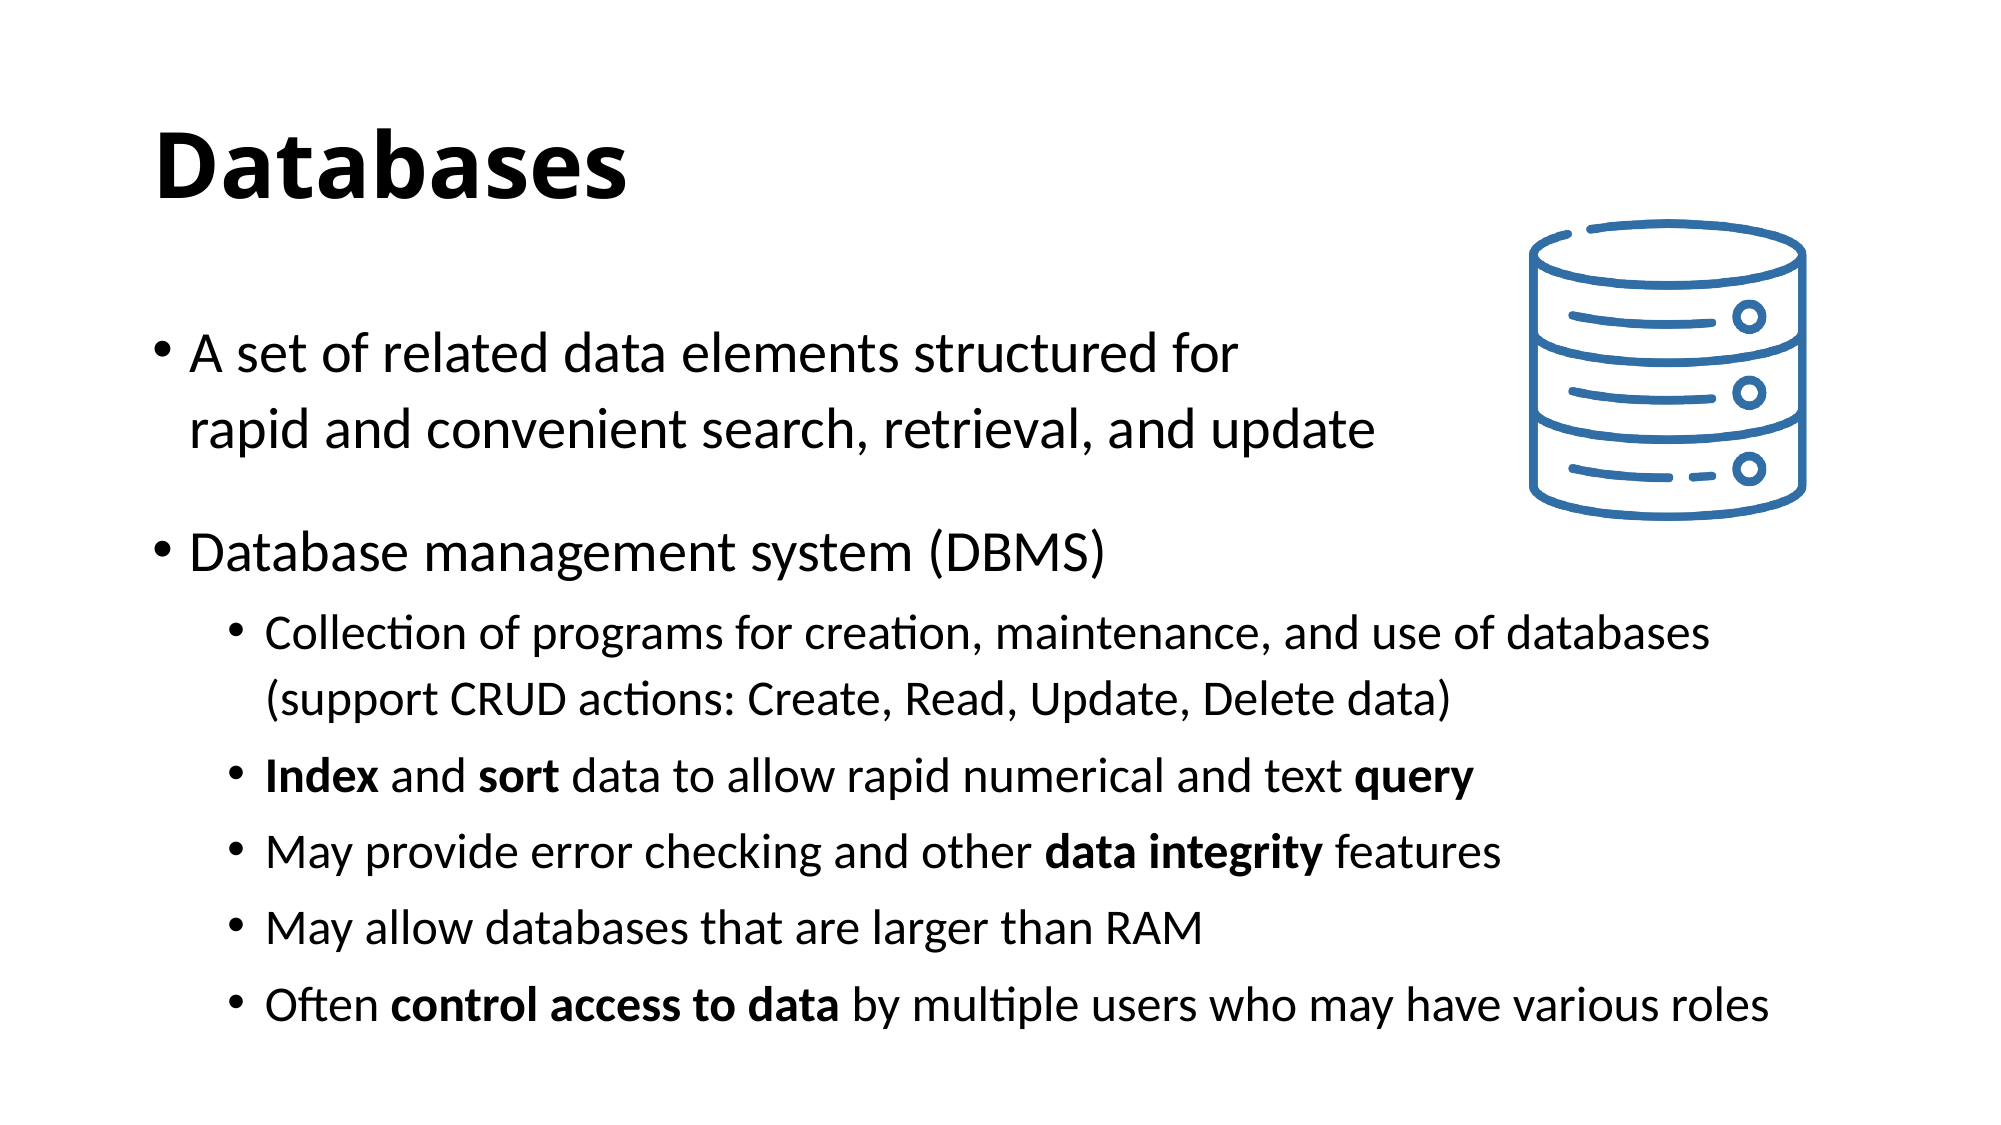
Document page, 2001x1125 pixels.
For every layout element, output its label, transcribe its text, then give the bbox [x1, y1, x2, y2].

title Databases [137, 59, 1863, 278]
picture [1517, 219, 1818, 521]
list A set of related data elements structured for rapid and convenient search, retrieval, and update Database management system (DBMS) Collection of programs for creation, maintenance, and use of databases (support CRUD actions: Create, Read, Update, Delete data) Index and sort data to allow rapid numerical and text query May provide error checking and other data integrity features May allow databases that are larger than RAM Often control access to data by multiple users who may have various roles [137, 299, 1863, 1066]
